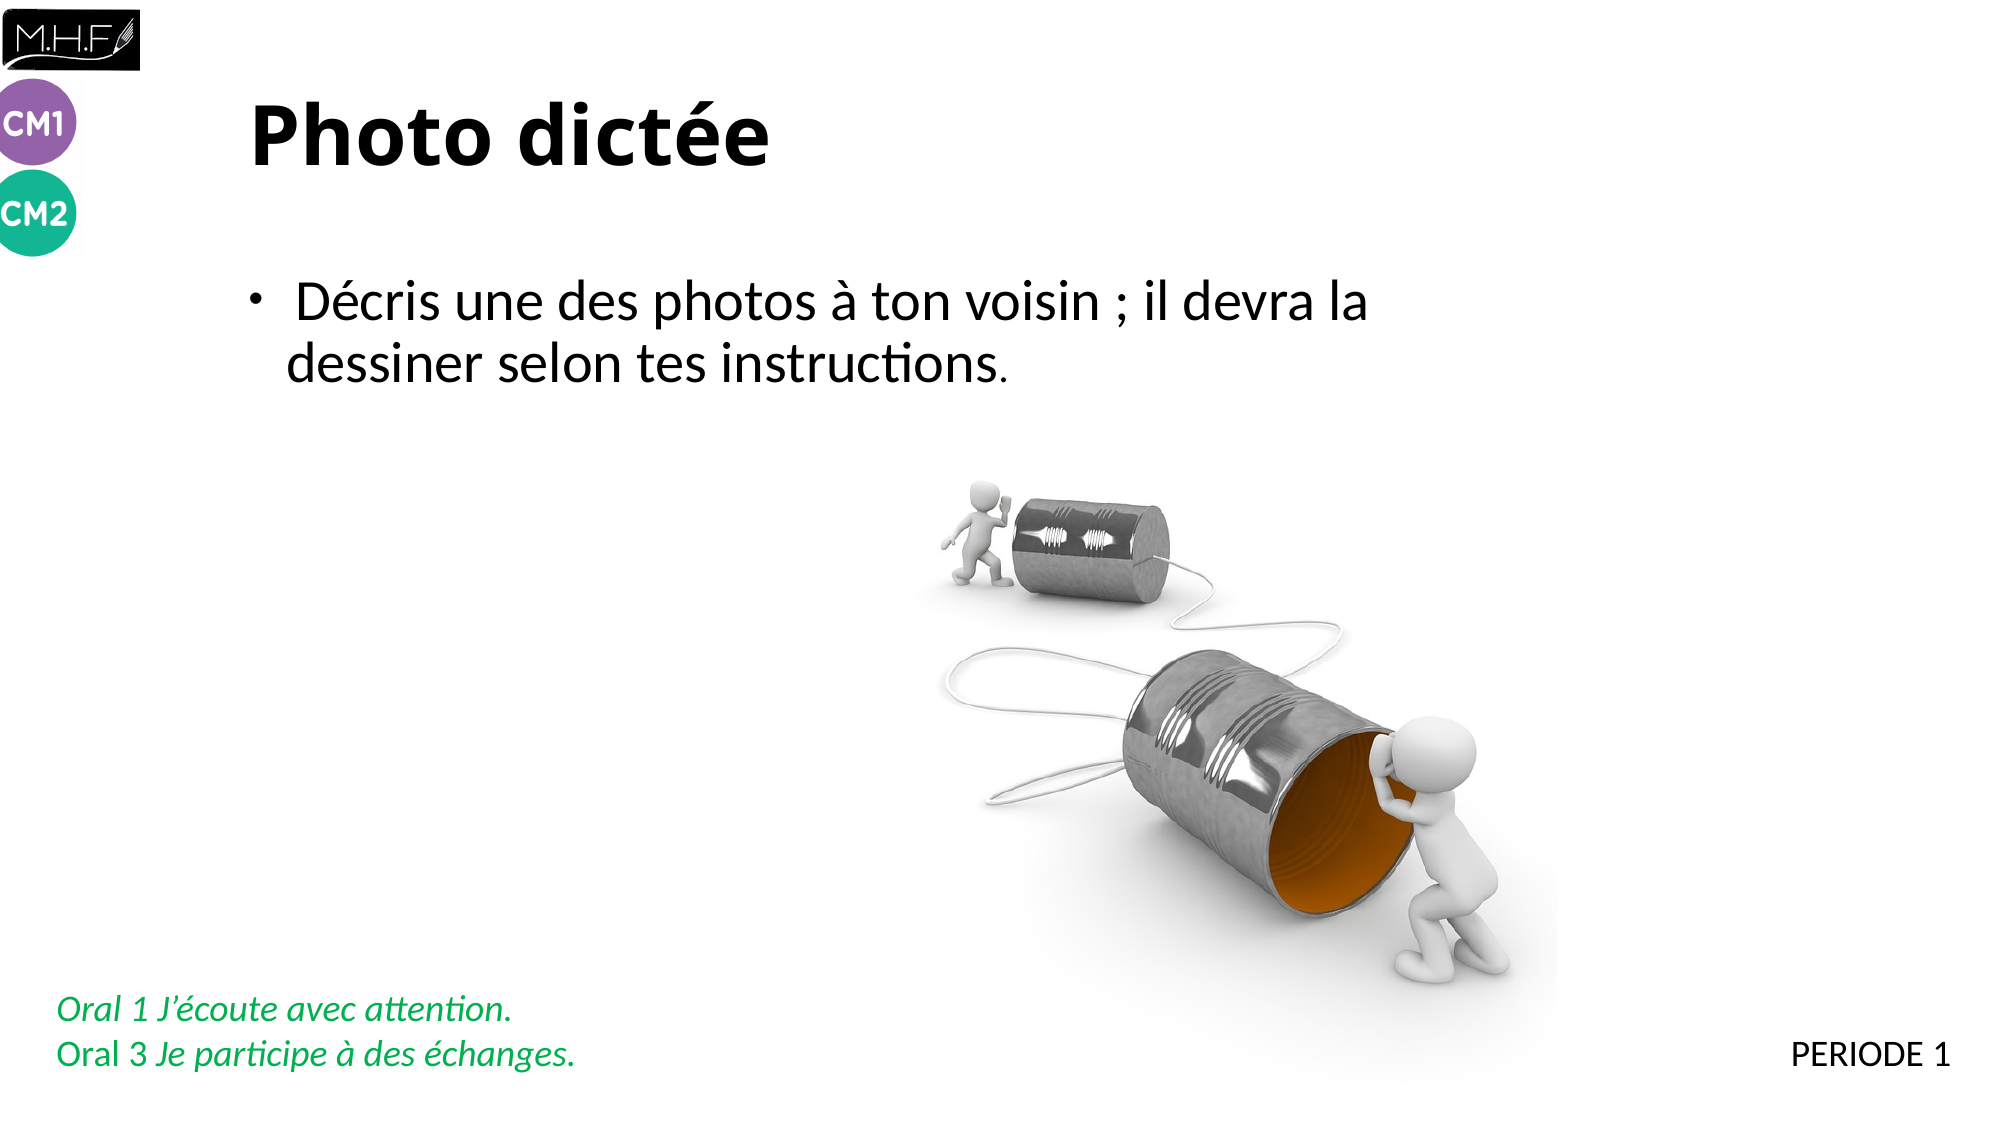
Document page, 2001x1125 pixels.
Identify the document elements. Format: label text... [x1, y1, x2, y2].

text_box PERIODE 1 [1557, 1021, 1967, 1082]
list Décris une des photos à ton voisin ; il devra la dessiner selon tes instructions. [233, 262, 1584, 1005]
text_box Oral 1 J’écoute avec attention. Oral 3 Je participe à des échanges. [41, 976, 883, 1082]
picture [0, 7, 140, 259]
title Photo dictée [233, 44, 1584, 233]
picture [883, 411, 1557, 1085]
